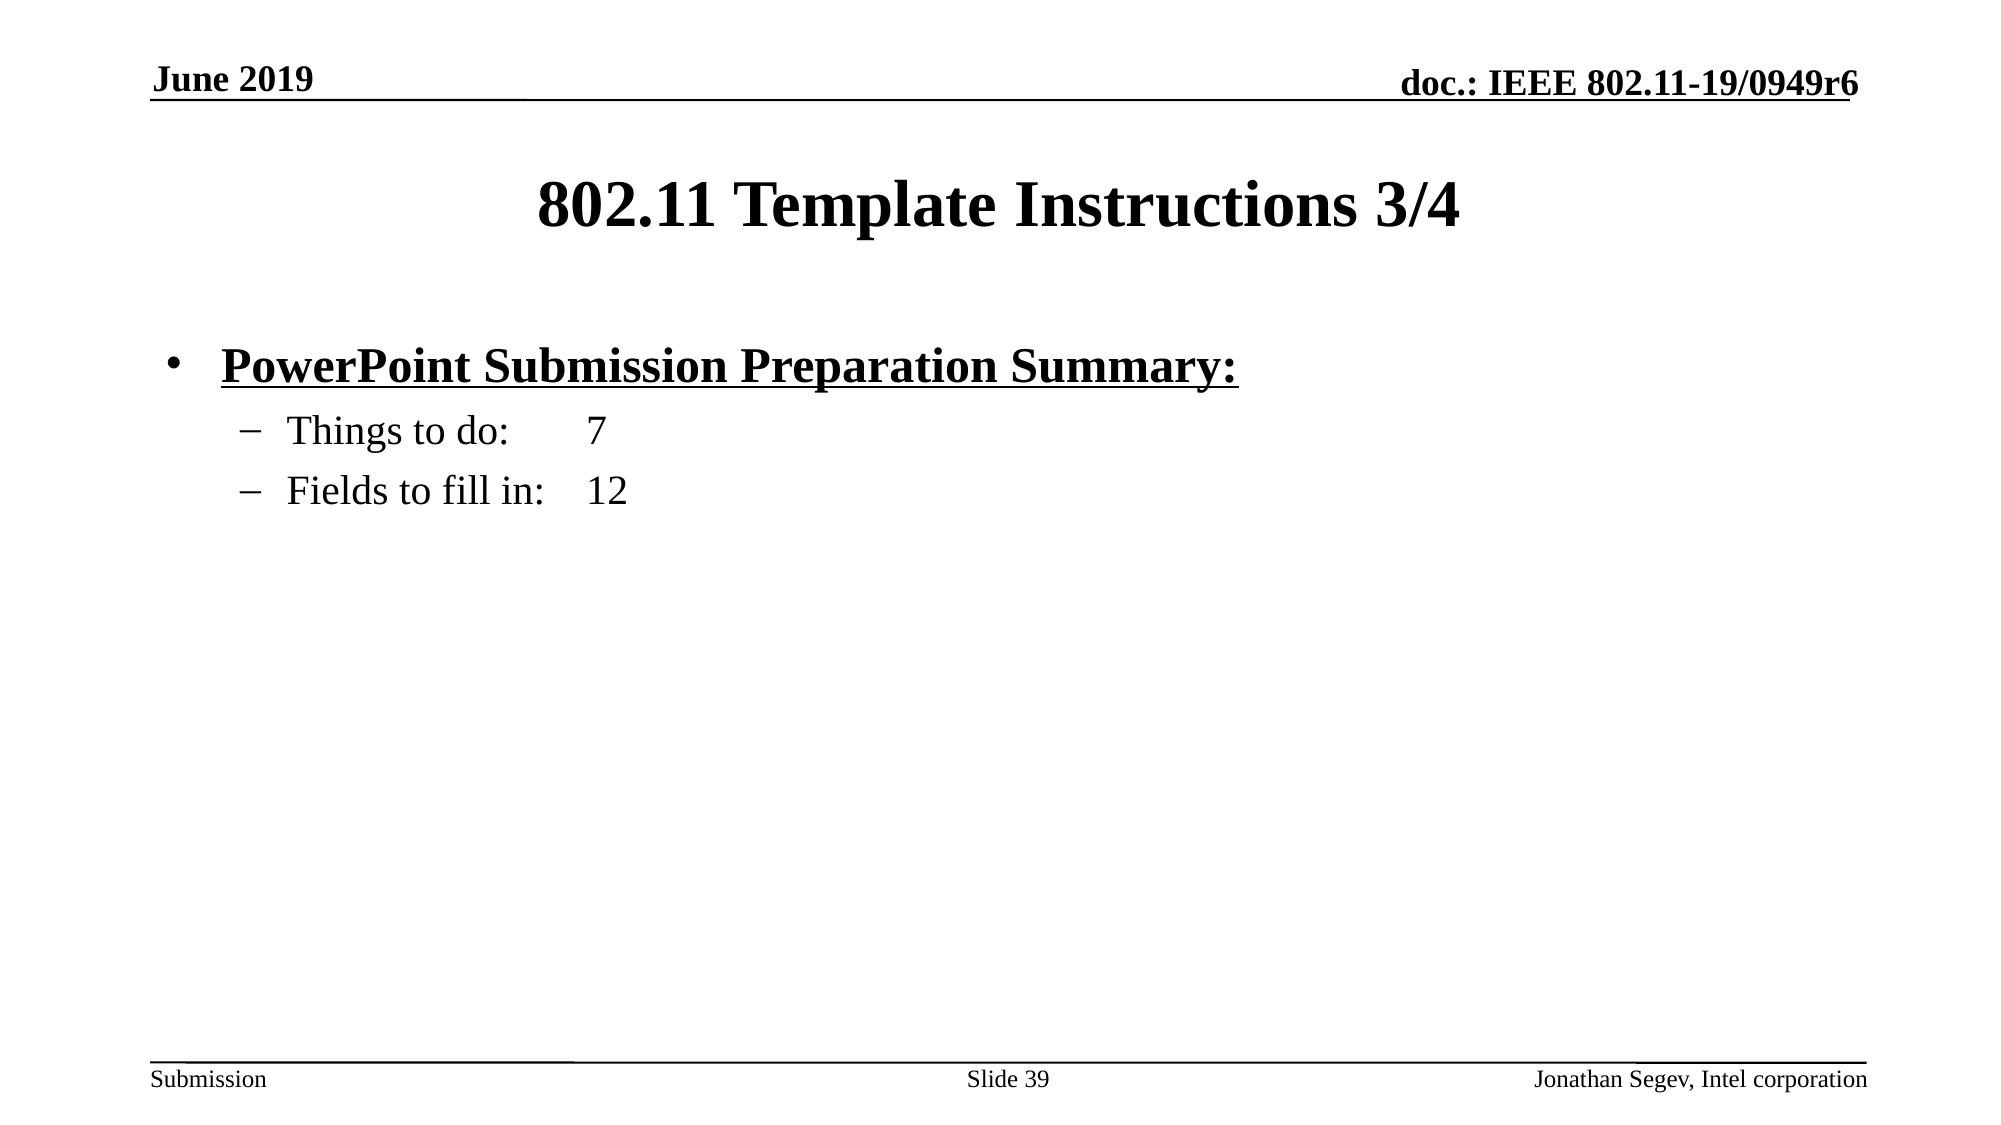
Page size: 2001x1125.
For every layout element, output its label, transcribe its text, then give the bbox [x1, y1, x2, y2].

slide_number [152, 54, 563, 100]
footer Jonathan Segev, Intel corporation [1171, 1061, 1869, 1093]
slide_number Slide 39 [950, 1061, 1067, 1123]
list PowerPoint Submission Preparation Summary: Things to do: 7 Fields to fill in: 12 [149, 324, 1850, 1000]
title 802.11 Template Instructions 3/4 [149, 112, 1850, 288]
